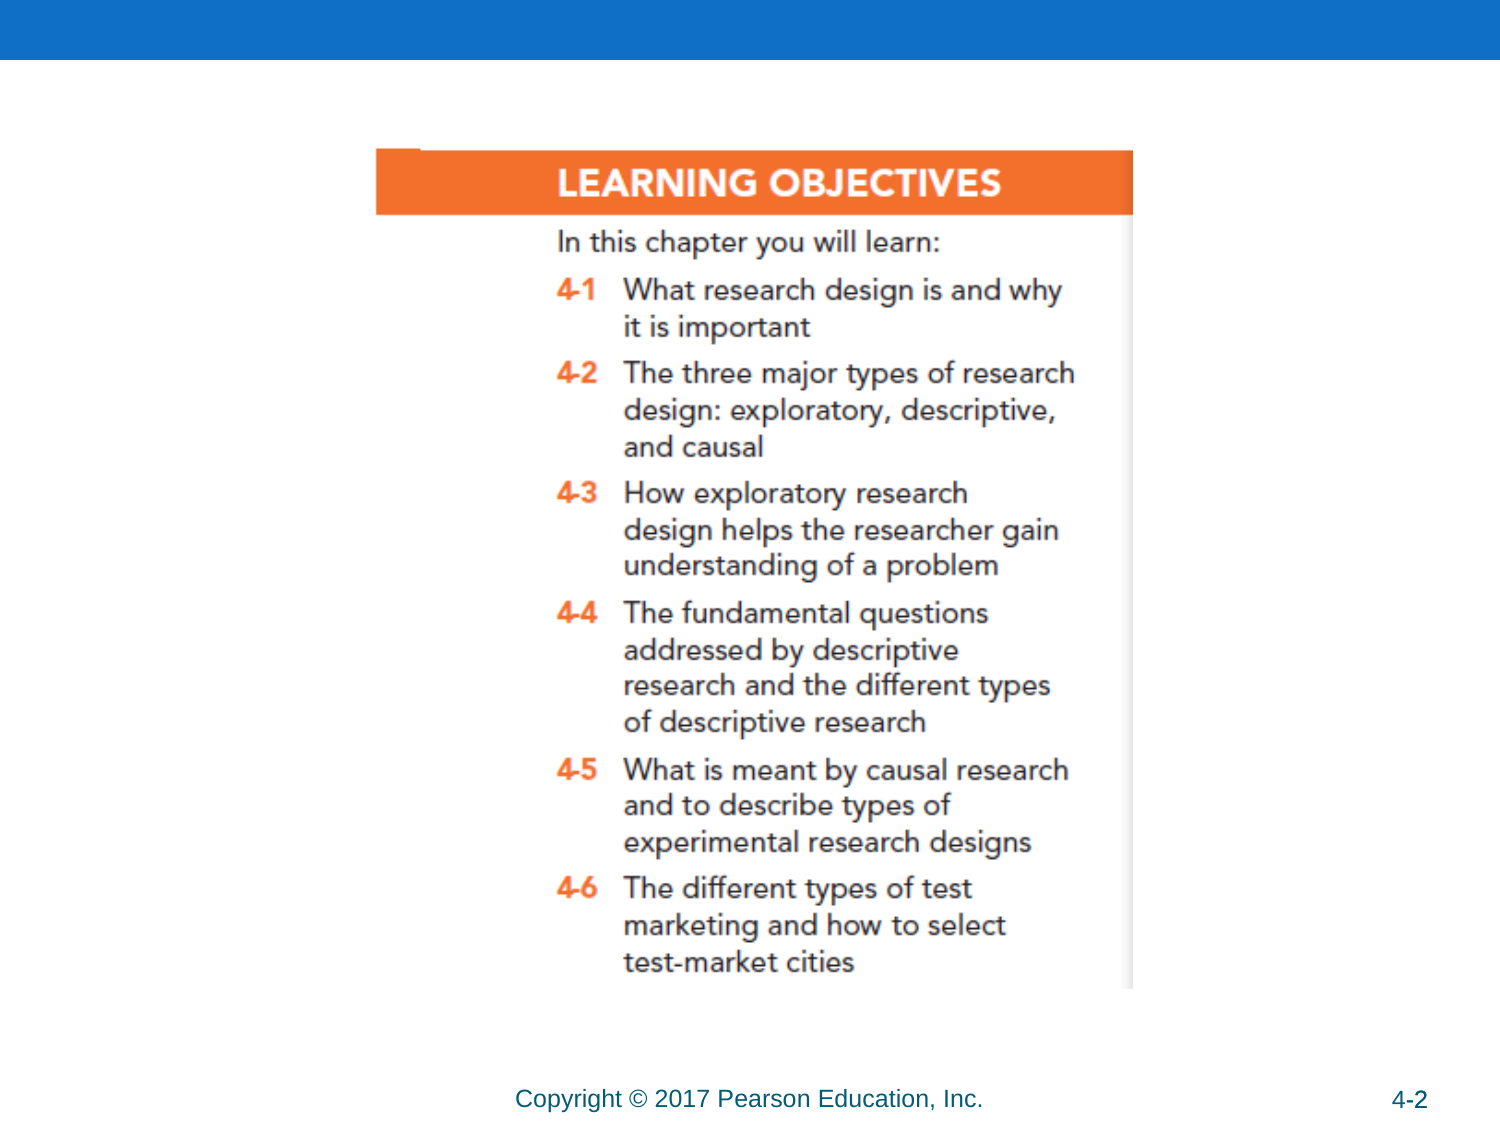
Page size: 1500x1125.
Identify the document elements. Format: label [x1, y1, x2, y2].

picture [641, 1100, 647, 1107]
picture [370, 136, 1133, 989]
